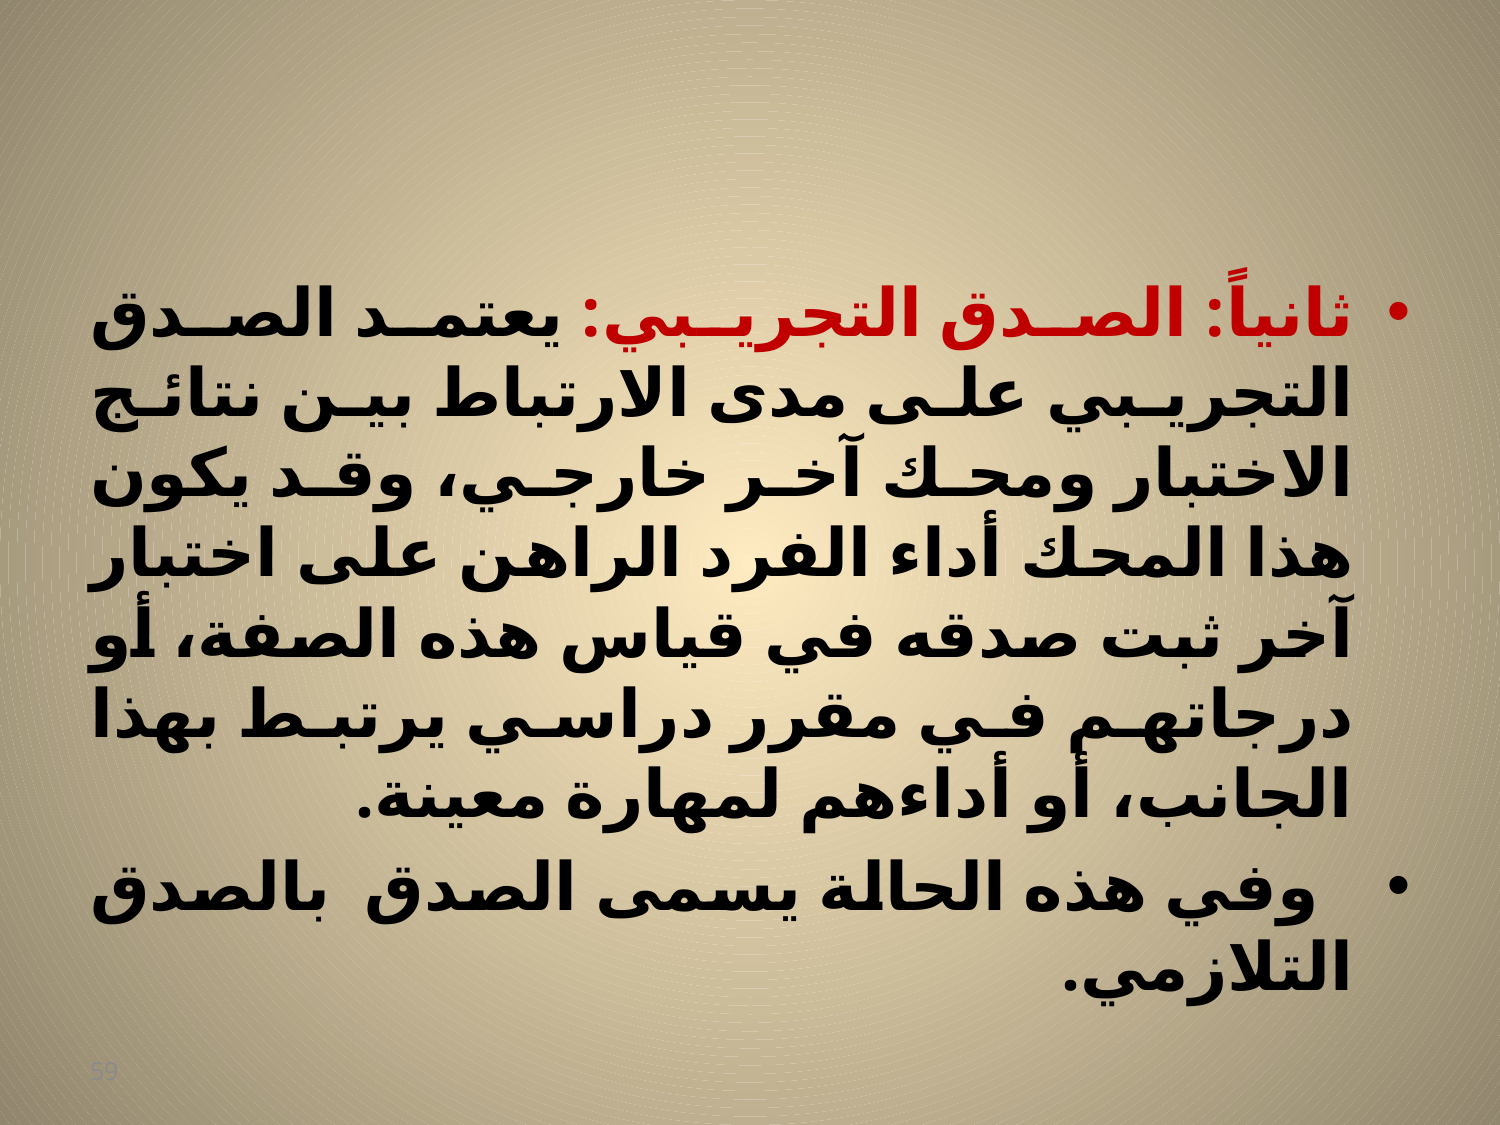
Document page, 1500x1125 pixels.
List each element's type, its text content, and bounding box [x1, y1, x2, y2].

list ثانياً: الصدق التجريبي: يعتمد الصدق التجريبي على مدى الارتباط بين نتائج الاختبار ومحك آخر خارجي، وقد يكون هذا المحك أداء الفرد الراهن على اختبار آخر ثبت صدقه في قياس هذه الصفة، أو درجاتهم في مقرر دراسي يرتبط بهذا الجانب، أو أداءهم لمهارة معينة. وفي هذه الحالة يسمى الصدق بالصدق التلازمي. [75, 262, 1425, 1067]
slide_number 59 [75, 1042, 425, 1103]
